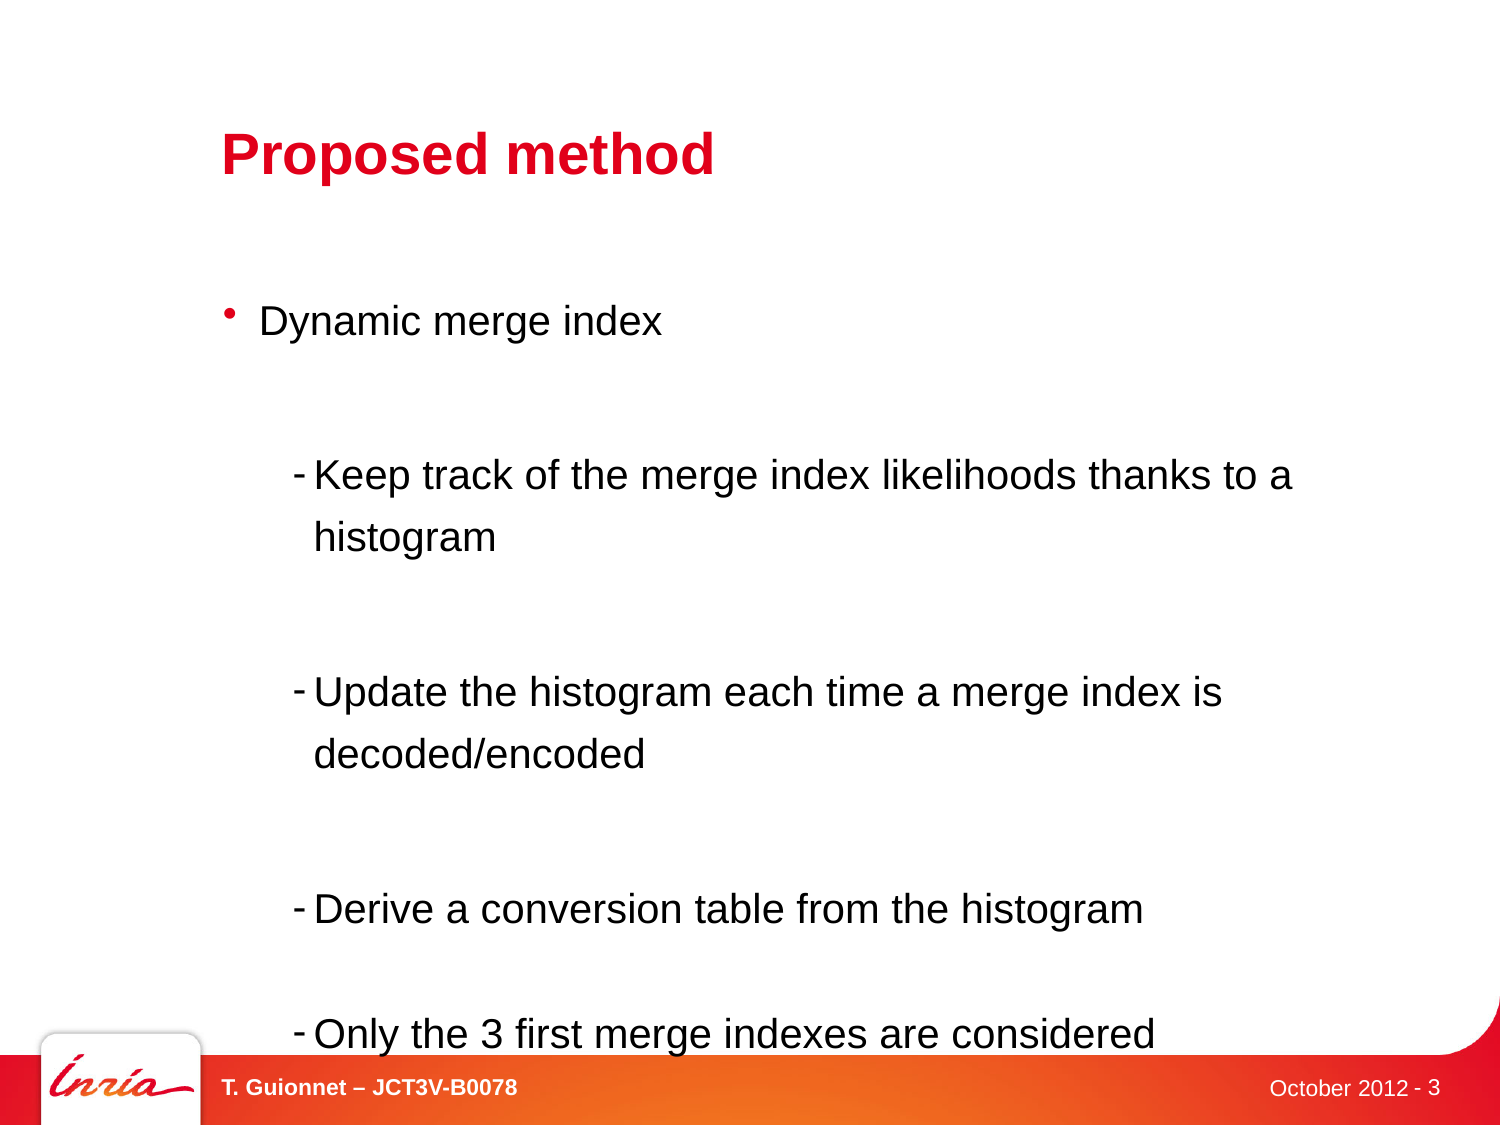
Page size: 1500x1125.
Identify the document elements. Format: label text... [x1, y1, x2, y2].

picture [0, 947, 1500, 1125]
list Dynamic merge index Keep track of the merge index likelihoods thanks to a histogram Update the histogram each time a merge index is decoded/encoded Derive a conversion table from the histogram Only the 3 first merge indexes are considered [222, 280, 1480, 1025]
footer T. Guionnet – JCT3V-B0078 [221, 1064, 1078, 1110]
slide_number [1078, 1064, 1410, 1110]
slide_number - 3 [1413, 1064, 1500, 1110]
title Proposed method [221, 57, 1459, 246]
